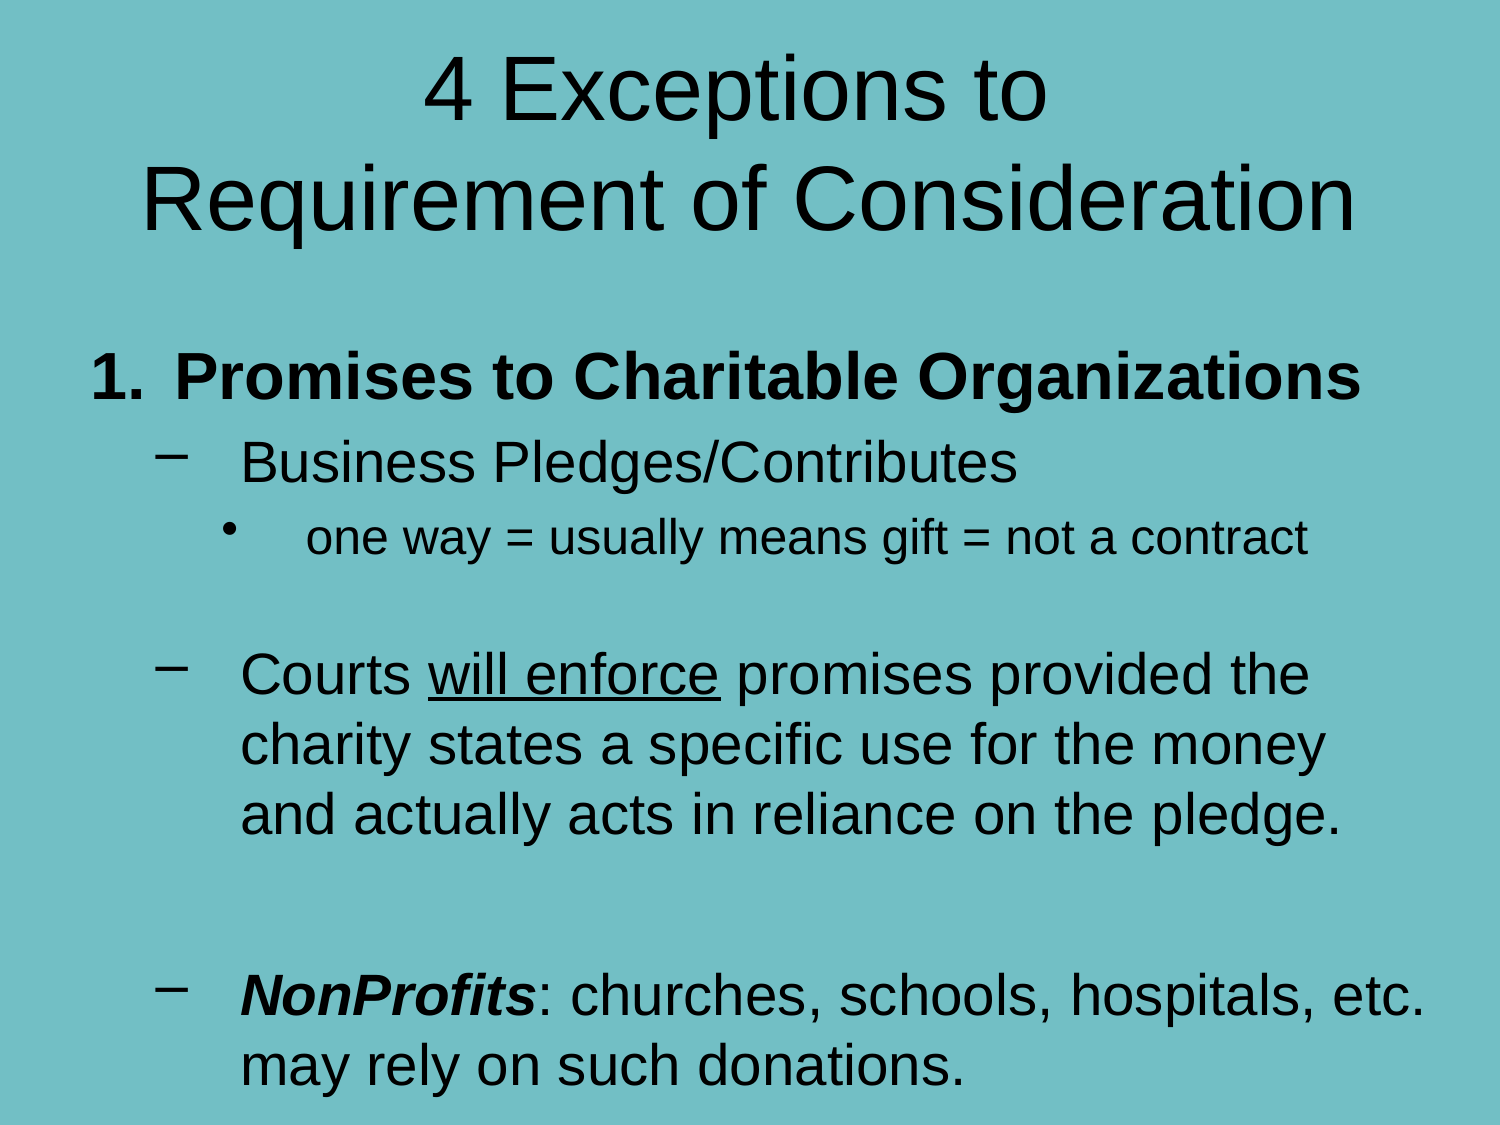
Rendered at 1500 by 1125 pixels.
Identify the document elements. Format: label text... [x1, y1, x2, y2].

title 4 Exceptions to Requirement of Consideration [74, 44, 1426, 233]
list Promises to Charitable Organizations Business Pledges/Contributes one way = usually means gift = not a contract Courts will enforce promises provided the charity states a specific use for the money and actually acts in reliance on the pledge. NonProfits: churches, schools, hospitals, etc. may rely on such donations. [74, 324, 1451, 1006]
